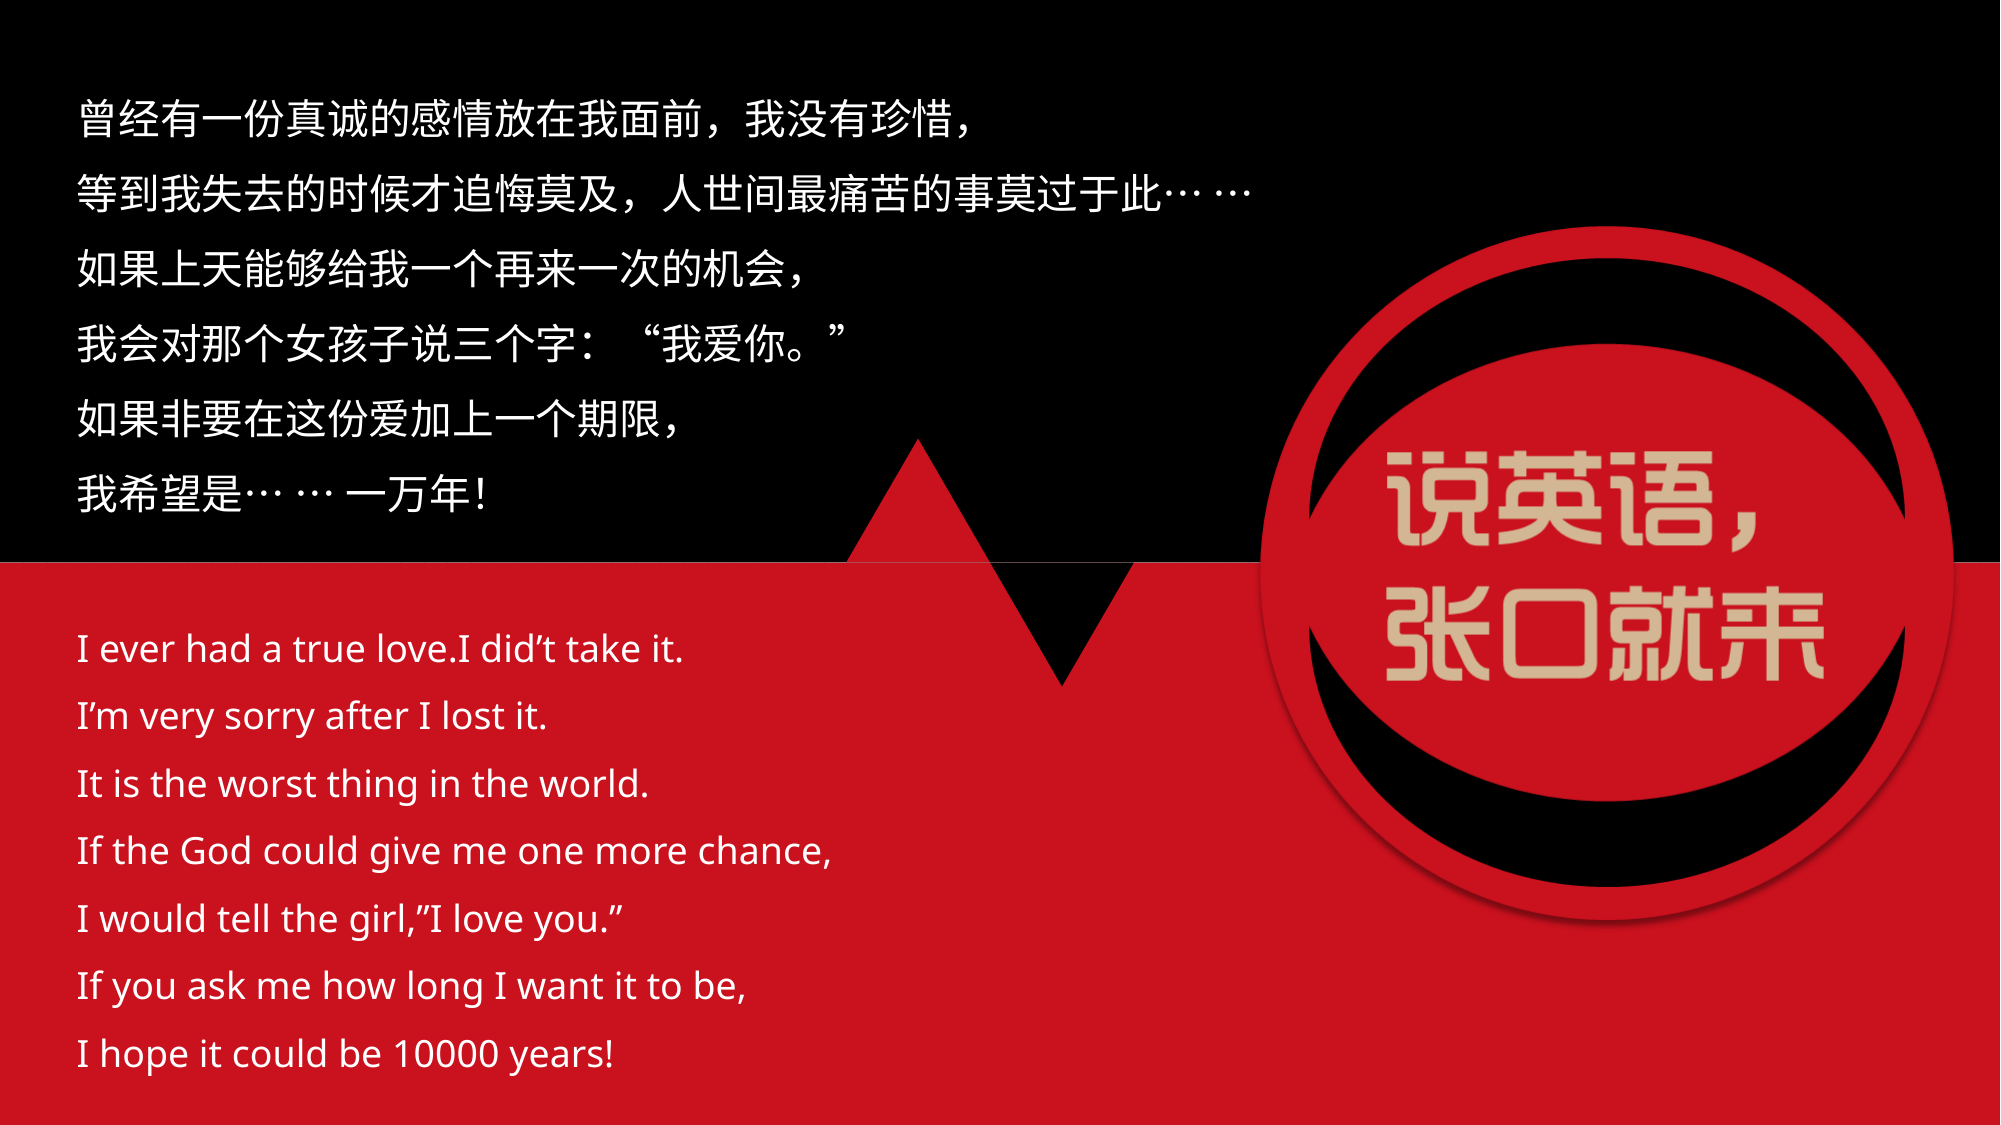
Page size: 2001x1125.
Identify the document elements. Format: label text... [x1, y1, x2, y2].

text_box [989, 561, 1136, 689]
text_box 曾经有一份真诚的感情放在我面前，我没有珍惜， 等到我失去的时候才追悔莫及，人世间最痛苦的事莫过于此… … 如果上天能够给我一个再来一次的机会， 我会对那个女孩子说三个字：“我爱你。” 如果非要在这份爱加上一个期限， 我希望是… … 一万年！ [61, 60, 1327, 525]
text_box [0, 0, 2000, 563]
picture [1251, 223, 1963, 935]
text_box I ever had a true love.I did’t take it. I’m very sorry after I lost it. It is the worst thing in the world. If the God could give me one more chance, I would tell the girl,”I love you.” If you ask me how long I want it to be, I hope it could be 10000 years! [61, 595, 974, 1083]
text_box [0, 563, 2000, 1125]
text_box [844, 436, 992, 564]
